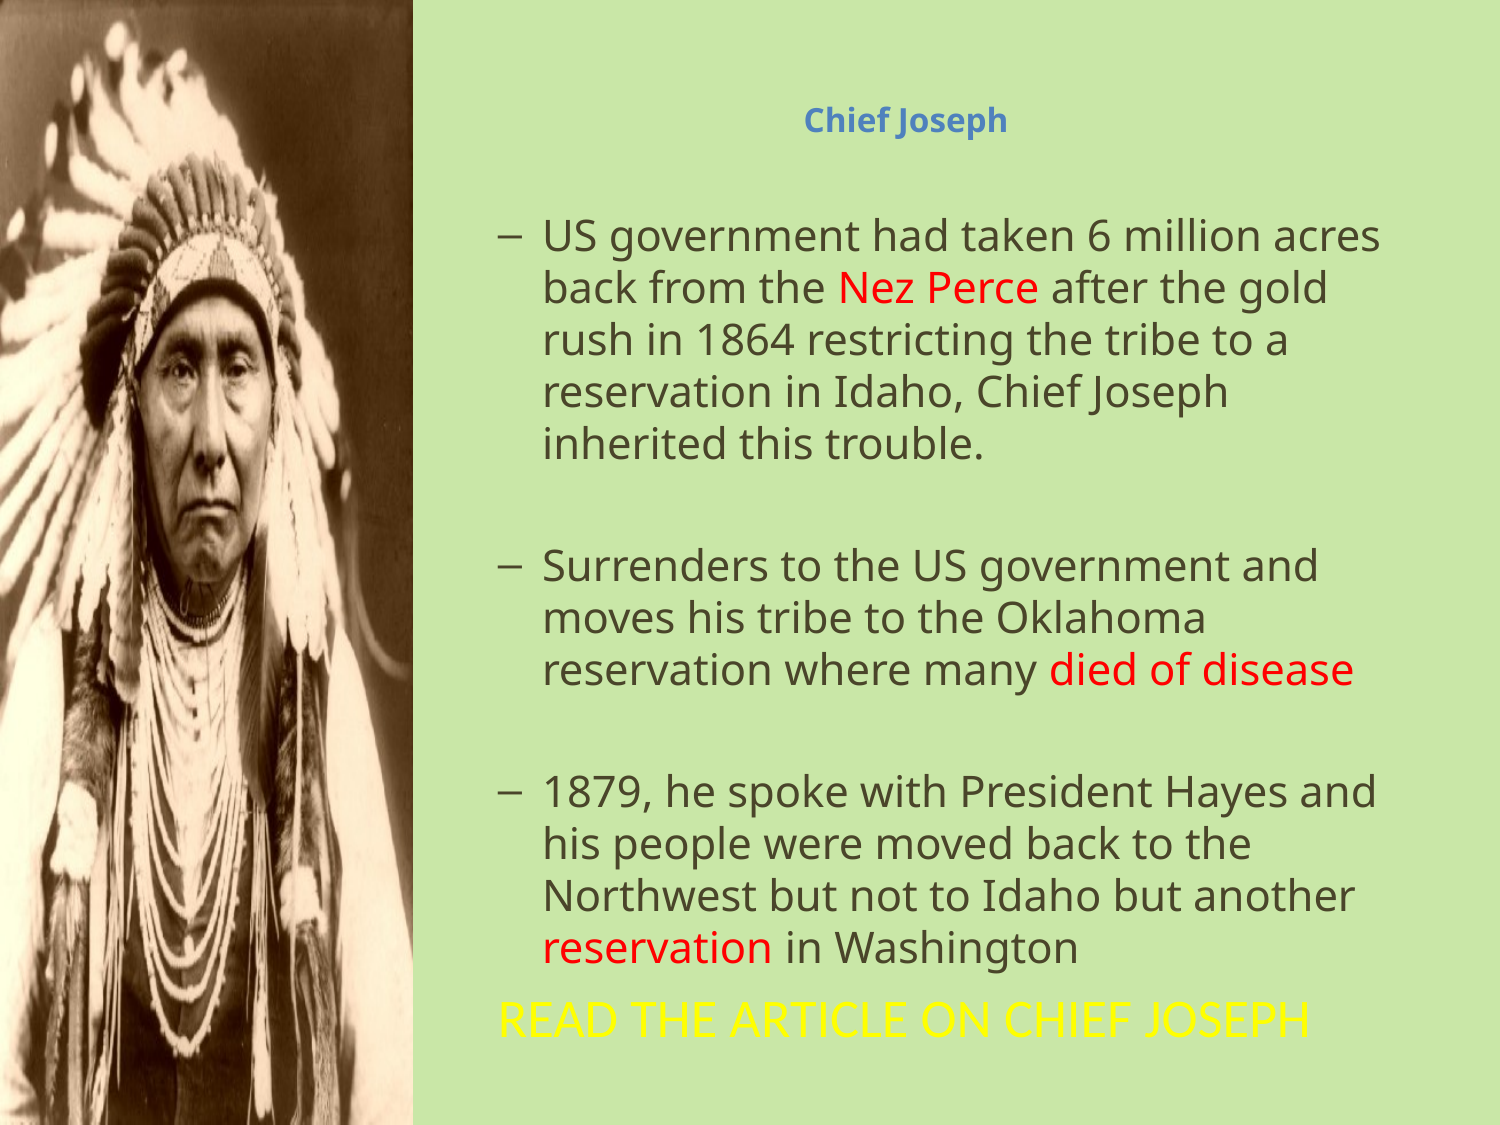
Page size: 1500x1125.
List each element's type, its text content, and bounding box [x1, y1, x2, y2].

title Chief Joseph [416, 50, 1500, 188]
picture [0, 0, 413, 1125]
list US government had taken 6 million acres back from the Nez Perce after the gold rush in 1864 restricting the tribe to a reservation in Idaho, Chief Joseph inherited this trouble. Surrenders to the US government and moves his tribe to the Oklahoma reservation where many died of disease 1879, he spoke with President Hayes and his people were moved back to the Northwest but not to Idaho but another reservation in Washington READ THE ARTICLE ON CHIEF JOSEPH [416, 200, 1425, 1075]
